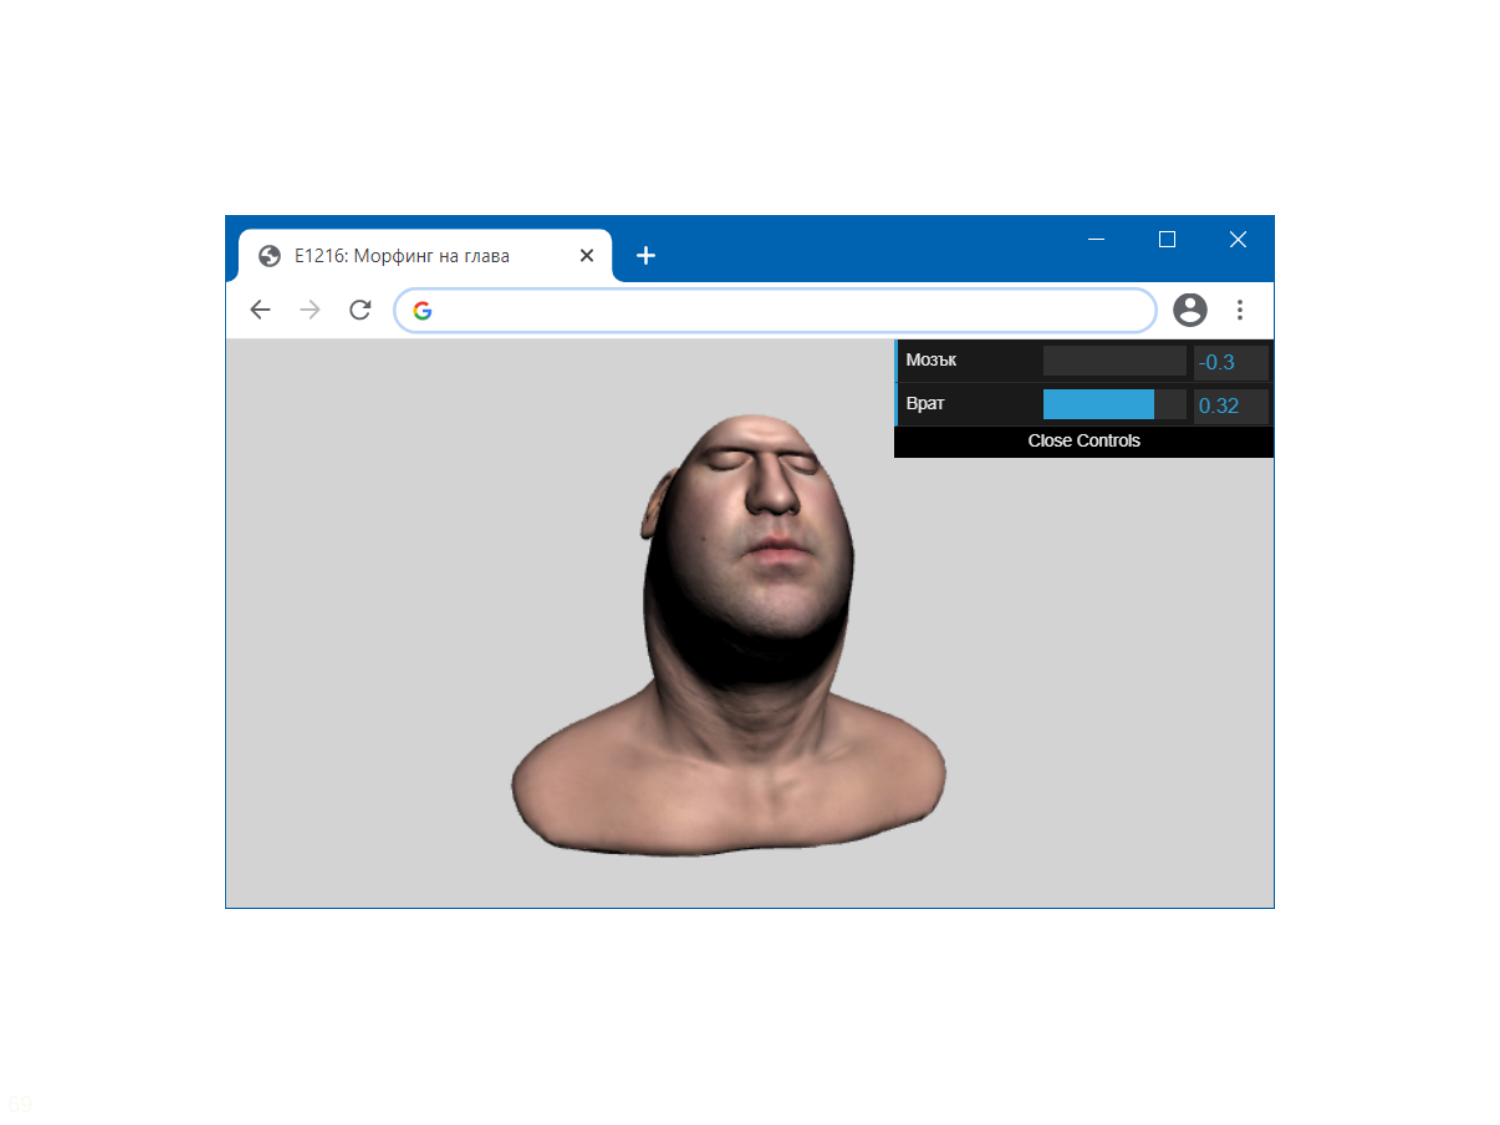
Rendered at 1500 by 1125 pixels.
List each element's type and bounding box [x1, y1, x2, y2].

picture [224, 215, 1276, 910]
